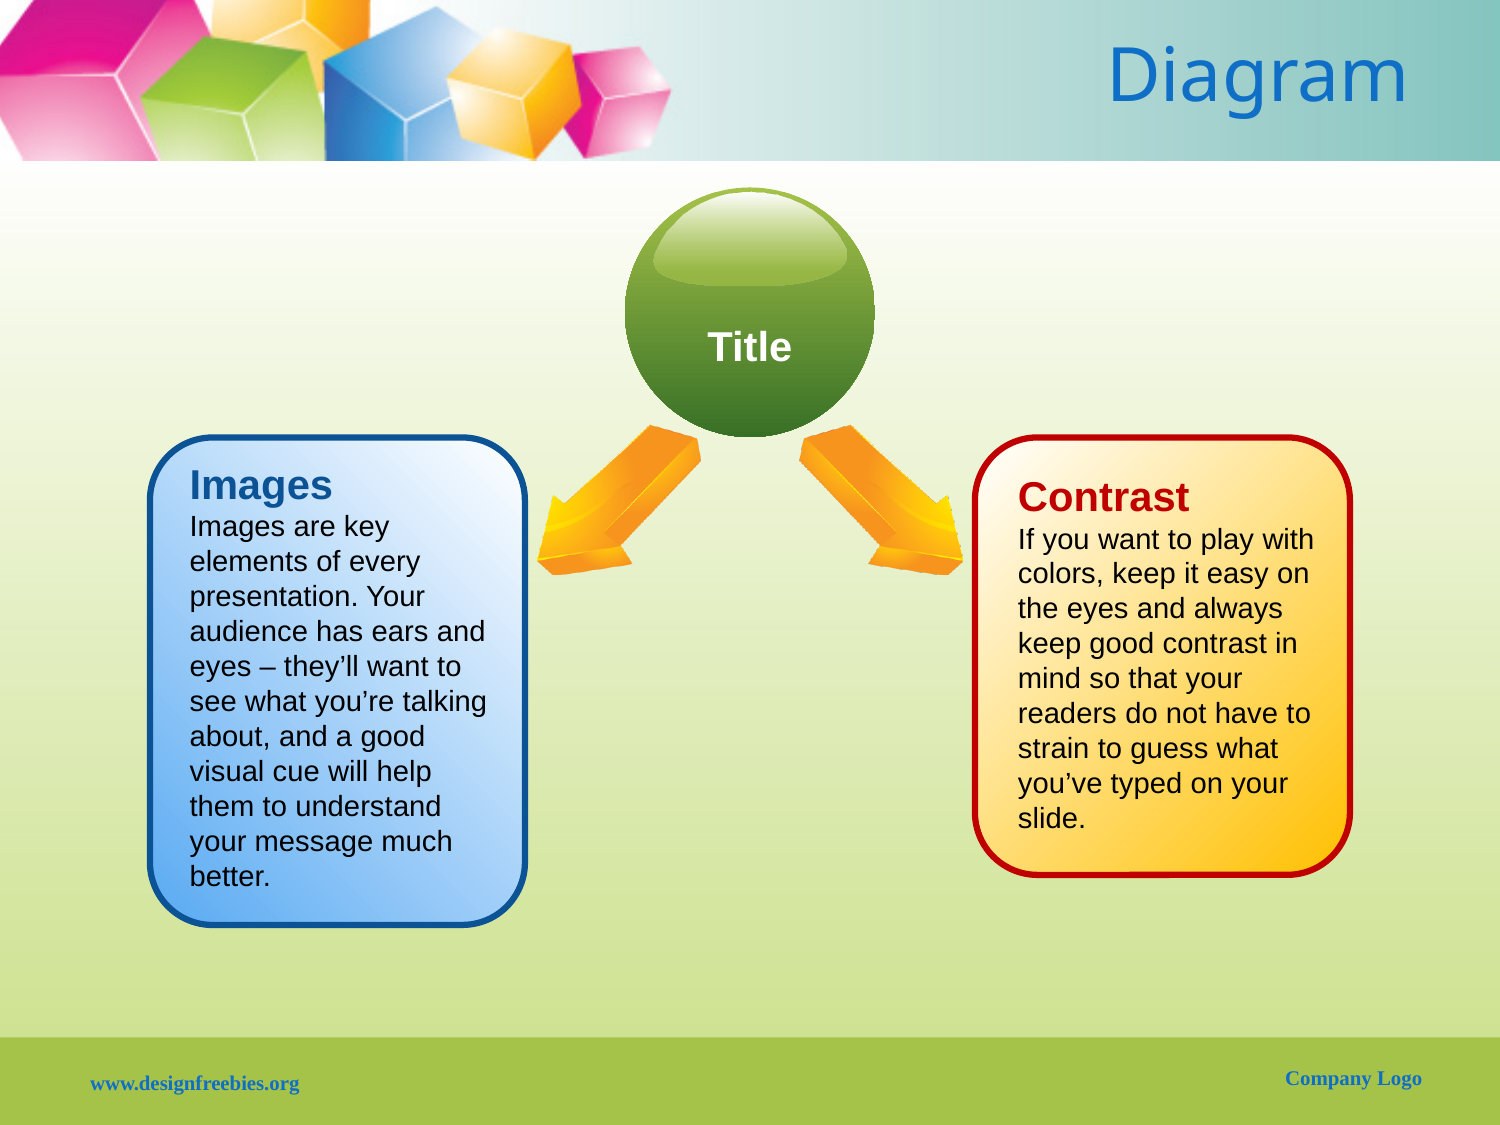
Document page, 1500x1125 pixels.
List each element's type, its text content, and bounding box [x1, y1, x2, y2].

text_box [643, 378, 857, 438]
footer Company Logo [962, 1057, 1438, 1105]
picture [0, 0, 1500, 1037]
text_box [624, 187, 875, 366]
text_box Images Images are key elements of every presentation. Your audience has ears and eyes – they’ll want to see what you’re talking about, and a good visual cue will help them to understand your message much better. [174, 450, 510, 900]
text_box [974, 437, 1350, 875]
text_box [653, 191, 847, 286]
text_box Contrast If you want to play with colors, keep it easy on the eyes and always keep good contrast in mind so that your readers do not have to strain to guess what you’ve typed on your slide. [1003, 462, 1338, 842]
title Diagram [75, 24, 1425, 118]
slide_number www.designfreebies.org [75, 1062, 425, 1113]
text_box Title [637, 312, 863, 378]
text_box [149, 437, 525, 925]
